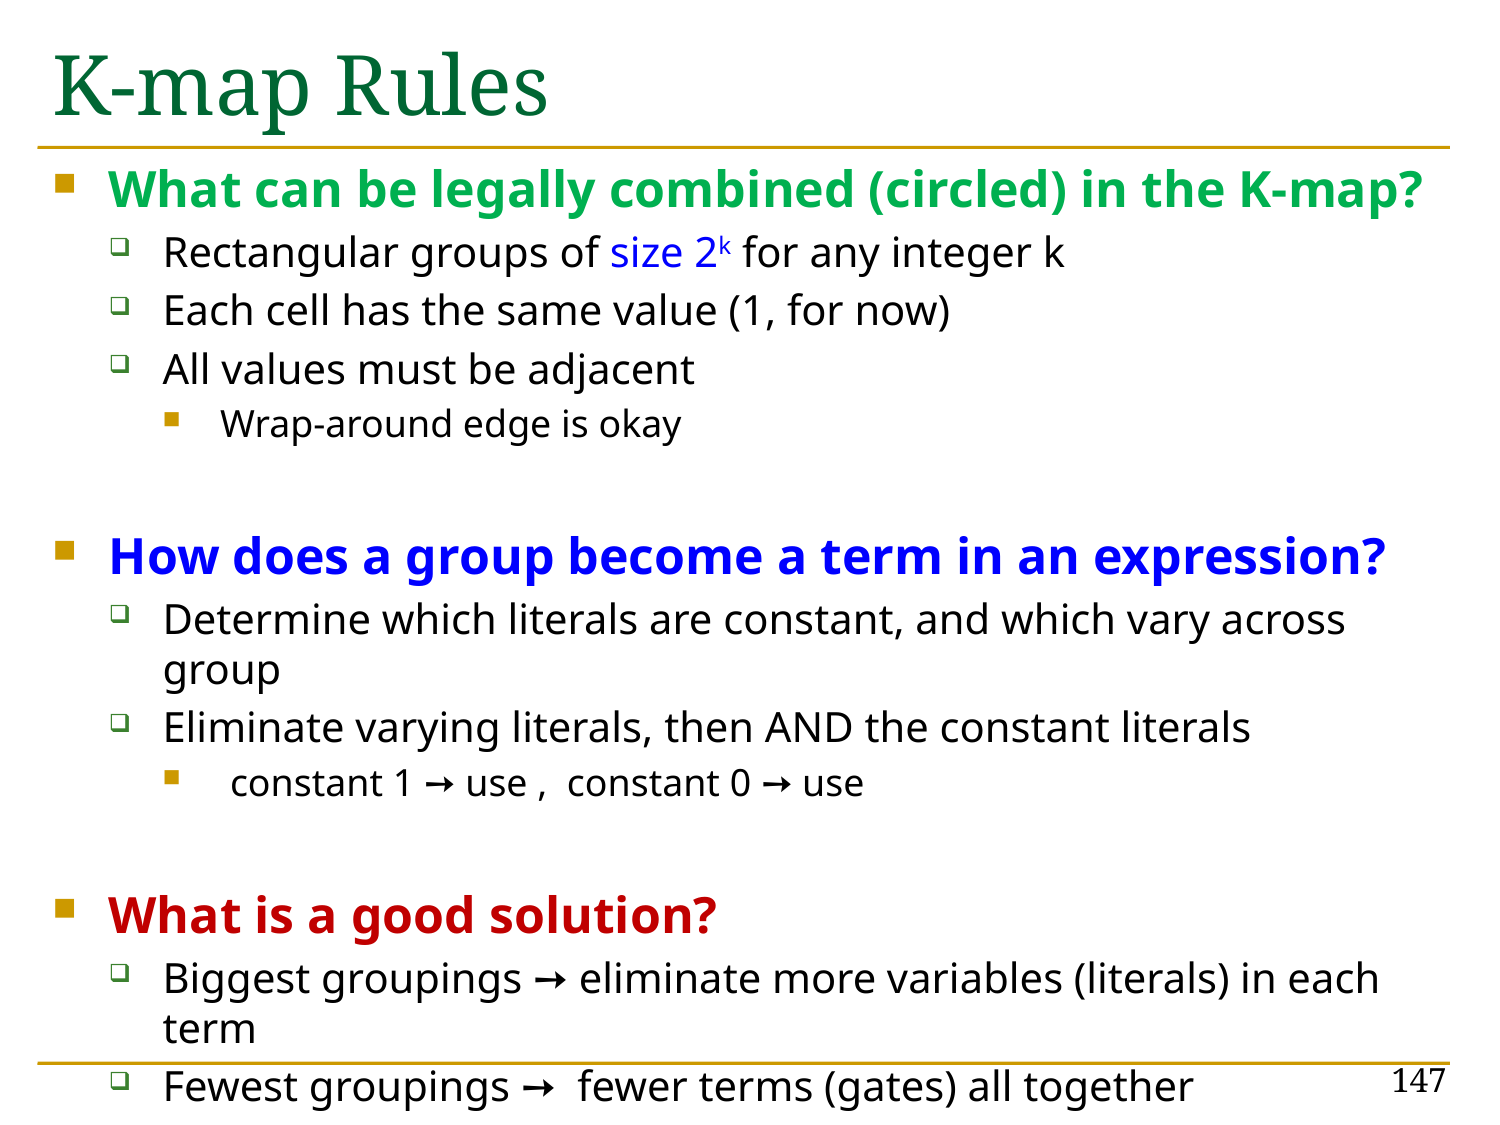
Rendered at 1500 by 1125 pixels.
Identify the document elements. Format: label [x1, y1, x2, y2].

title [1106, 185, 1117, 200]
title [725, 185, 736, 200]
title [676, 185, 686, 200]
title [644, 185, 655, 200]
title [290, 194, 299, 200]
title [1378, 185, 1389, 200]
title [321, 185, 332, 200]
title [999, 185, 1009, 190]
title [199, 194, 208, 200]
title [1346, 194, 1355, 200]
slide_number [1111, 1036, 1462, 1112]
title [1206, 185, 1216, 190]
title [128, 182, 137, 200]
title [367, 185, 378, 200]
title [693, 185, 703, 200]
title [773, 185, 784, 200]
title [1028, 185, 1039, 200]
title [804, 185, 814, 190]
title [167, 185, 178, 200]
title [485, 185, 496, 200]
title [834, 185, 845, 200]
title [1316, 185, 1326, 200]
title [1250, 192, 1258, 200]
title [517, 194, 526, 200]
title [37, 24, 1450, 200]
title [398, 185, 408, 190]
title [1174, 185, 1185, 200]
title [1299, 185, 1309, 200]
title [455, 185, 465, 190]
